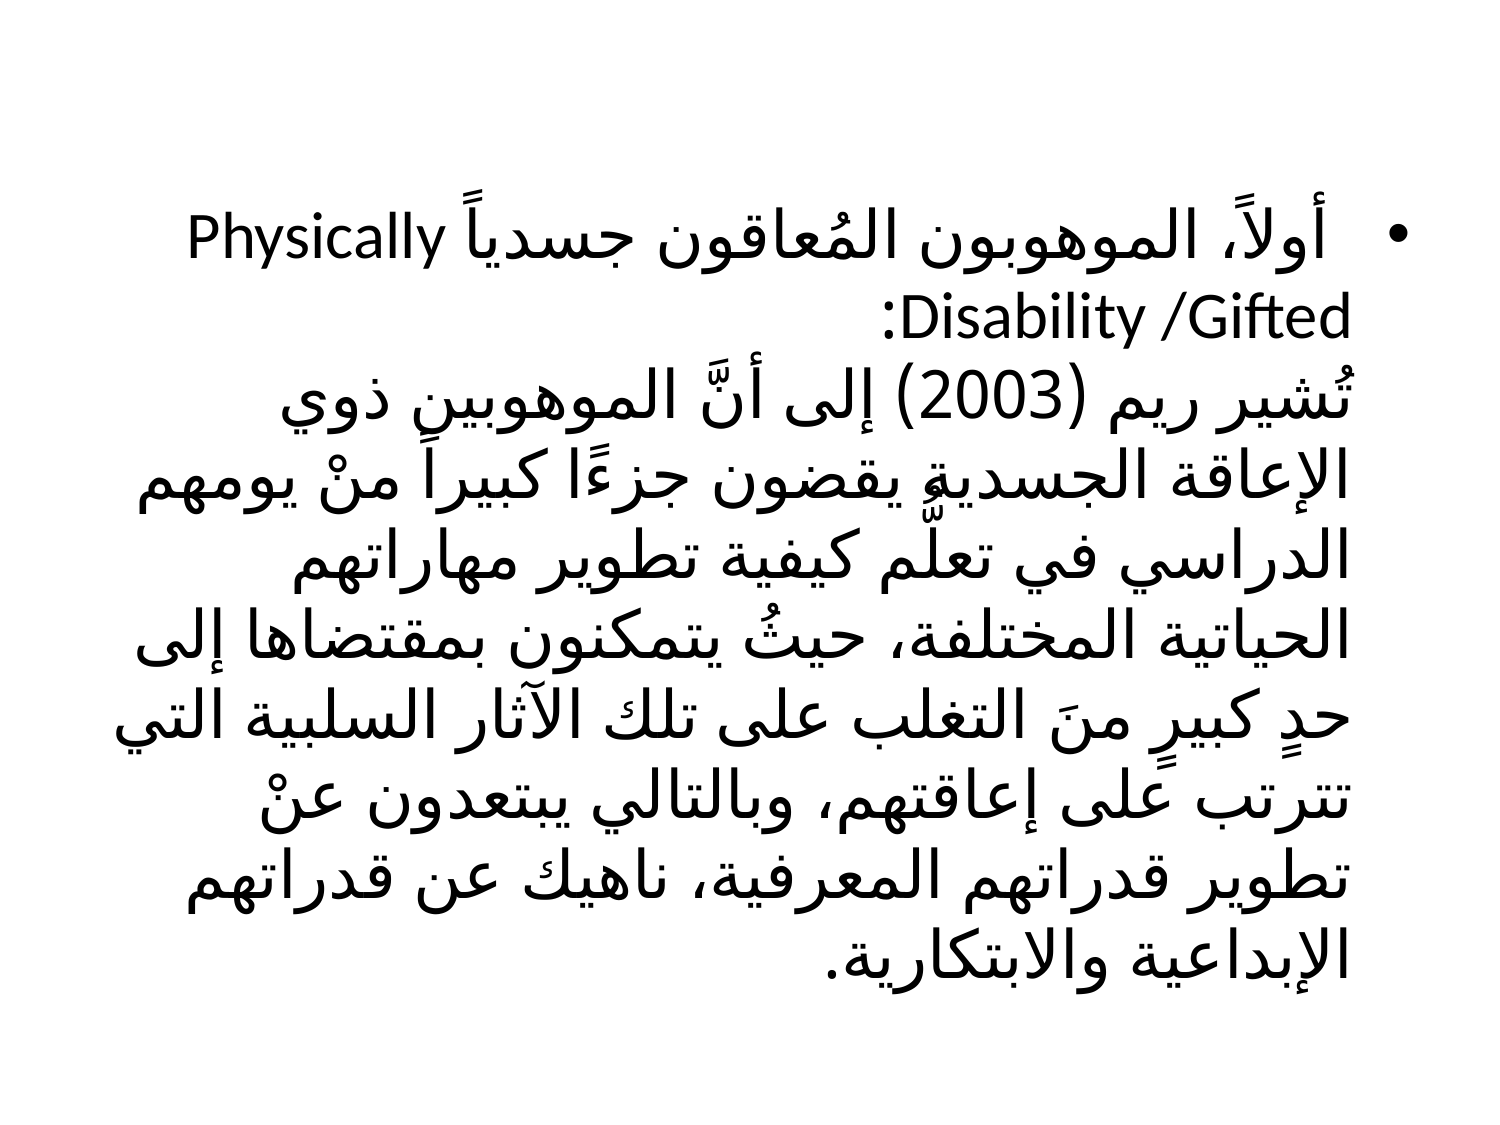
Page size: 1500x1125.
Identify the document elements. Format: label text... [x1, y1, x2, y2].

list أولاً، الموهوبون المُعاقون جسدياً Physically Disability /Gifted: تُشير ريم (2003) إلى أنَّ الموهوبين ذوي الإعاقة الجسدية يقضون جزءًا كبيراً منْ يومهم الدراسي في تعلُّم كيفية تطوير مهاراتهم الحياتية المختلفة، حيثُ يتمكنون بمقتضاها إلى حدٍ كبيرٍ منَ التغلب على تلك الآثار السلبية التي تترتب على إعاقتهم، وبالتالي يبتعدون عنْ تطوير قدراتهم المعرفية، ناهيك عن قدراتهم الإبداعية والابتكارية. [75, 184, 1425, 1005]
